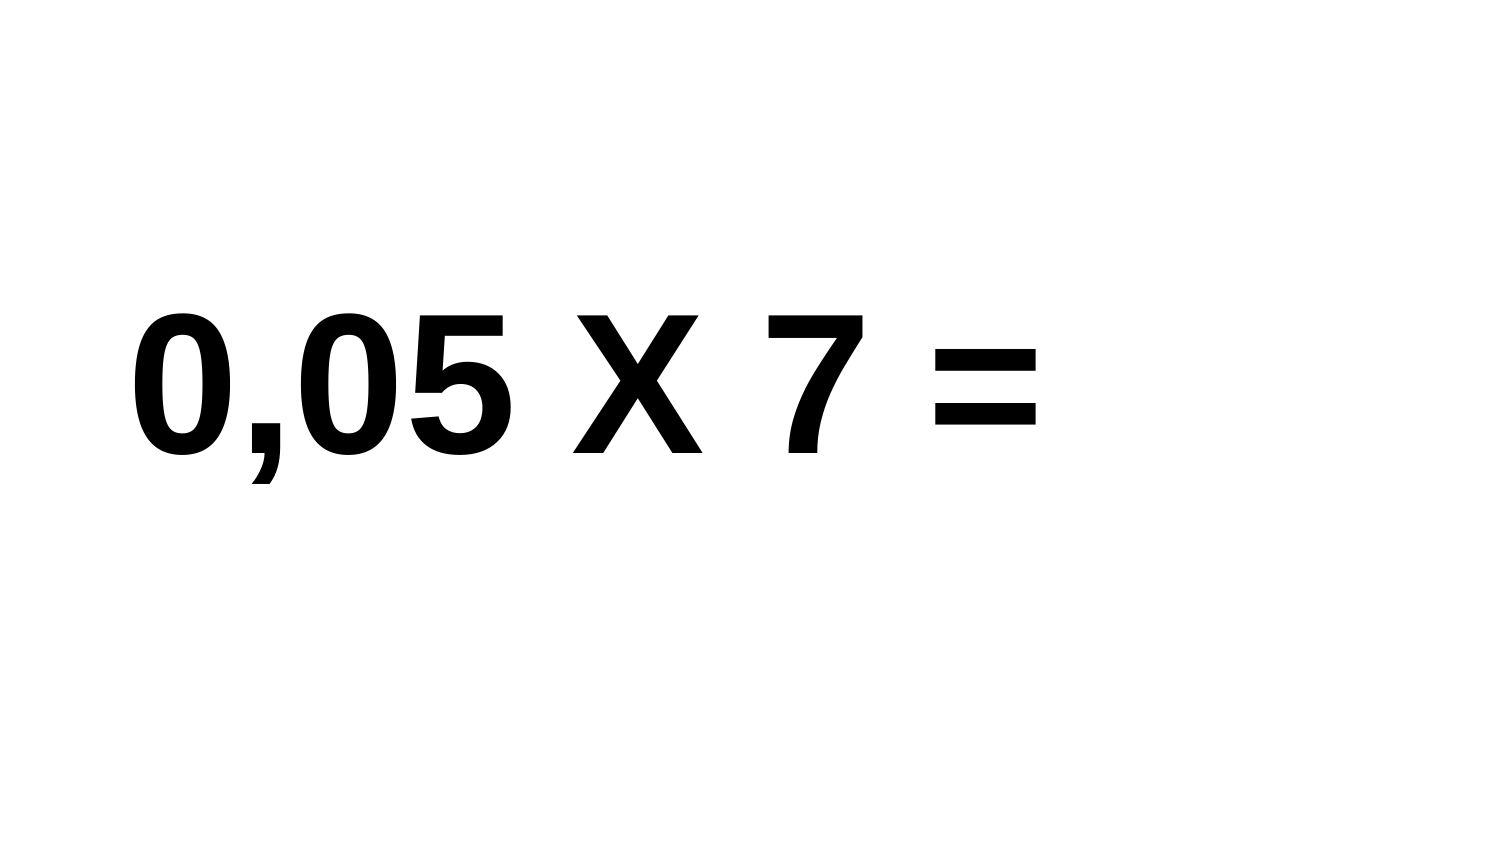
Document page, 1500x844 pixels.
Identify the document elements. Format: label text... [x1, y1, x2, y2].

text_box 0,05 X 7 = [112, 318, 1388, 509]
